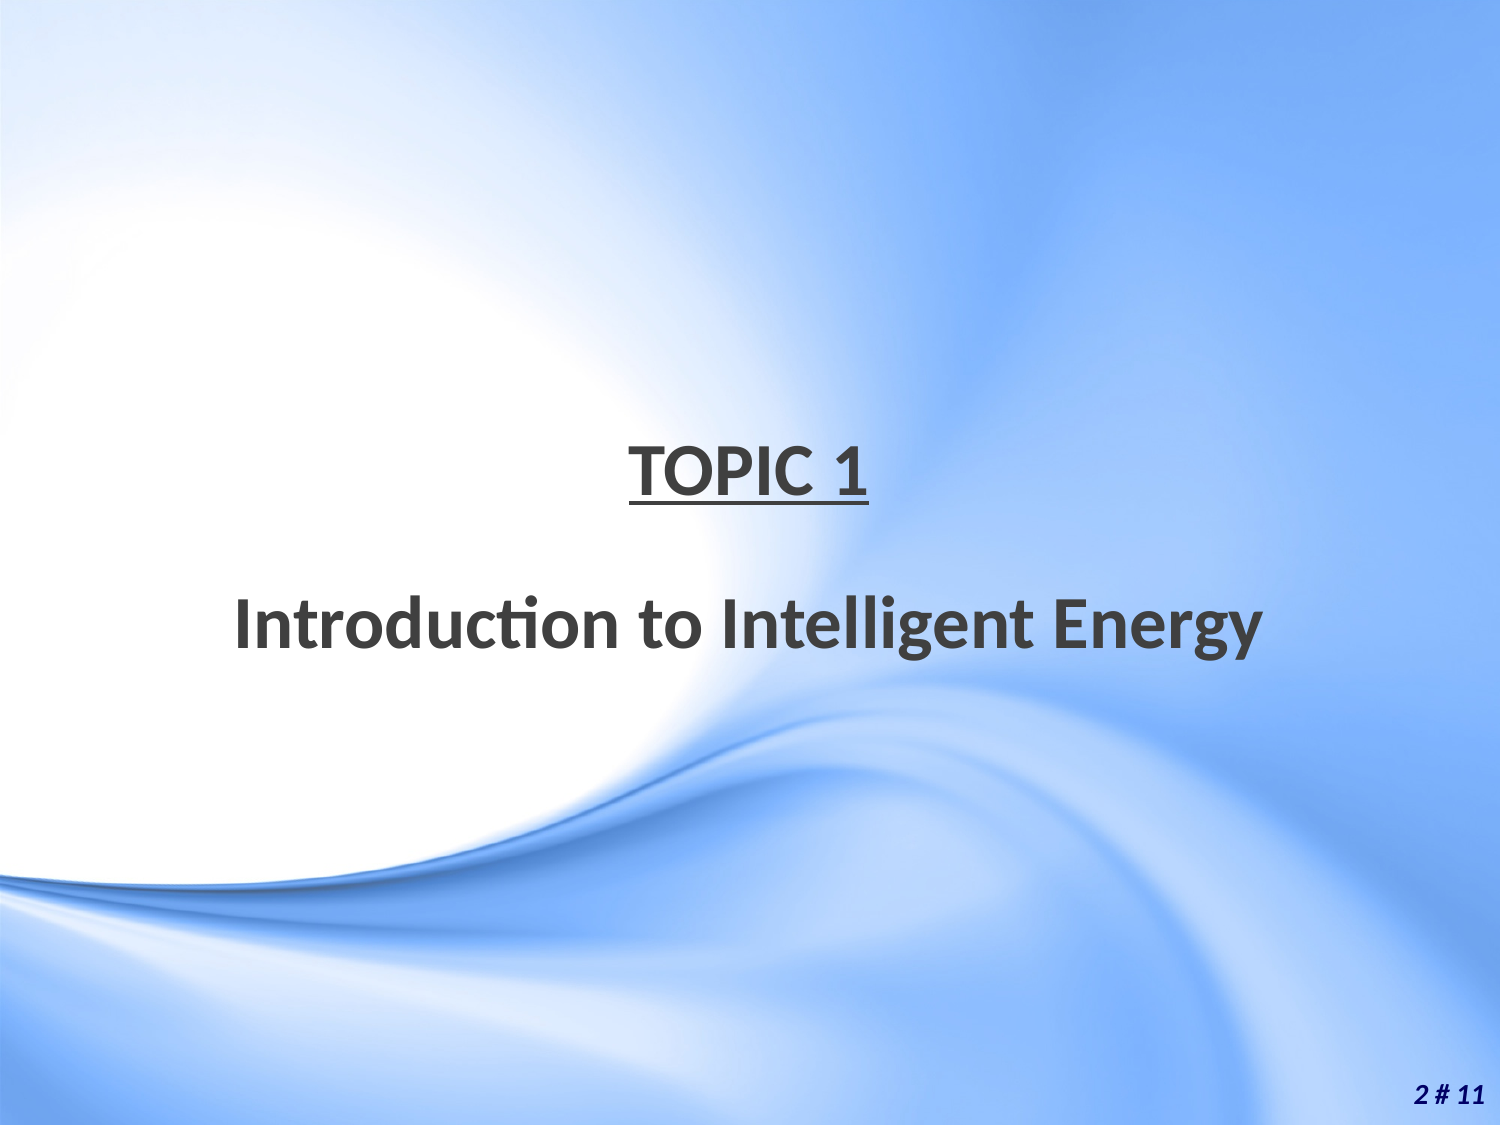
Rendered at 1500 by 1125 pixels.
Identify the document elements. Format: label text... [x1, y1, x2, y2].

picture [0, 0, 1500, 1125]
text_box 2 # 11 [1270, 1075, 1500, 1123]
list TOPIC 1 Introduction to Intelligent Energy [26, 260, 1472, 849]
